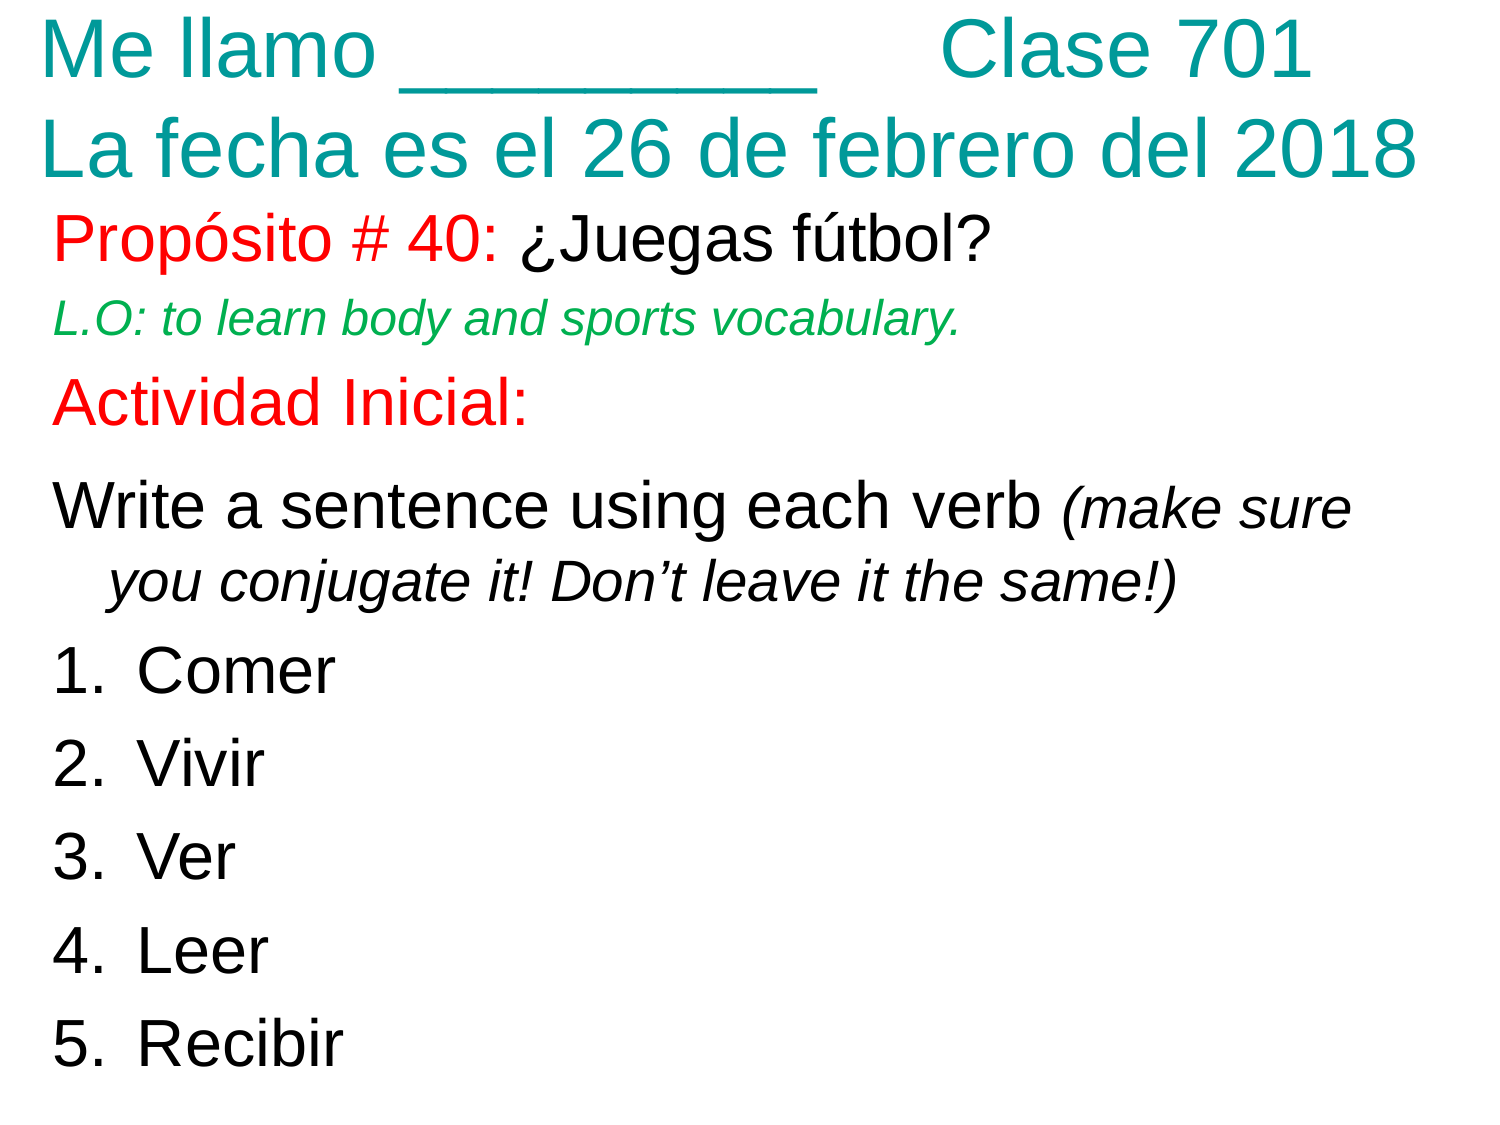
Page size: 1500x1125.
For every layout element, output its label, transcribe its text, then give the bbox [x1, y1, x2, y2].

title Me llamo _________ Clase 701 La fecha es el 26 de febrero del 2018 [24, 0, 1500, 188]
list Propósito # 40: ¿Juegas fútbol? L.O: to learn body and sports vocabulary. Actividad Inicial: Write a sentence using each verb (make sure you conjugate it! Don’t leave it the same!) Comer Vivir Ver Leer Recibir [37, 187, 1475, 930]
